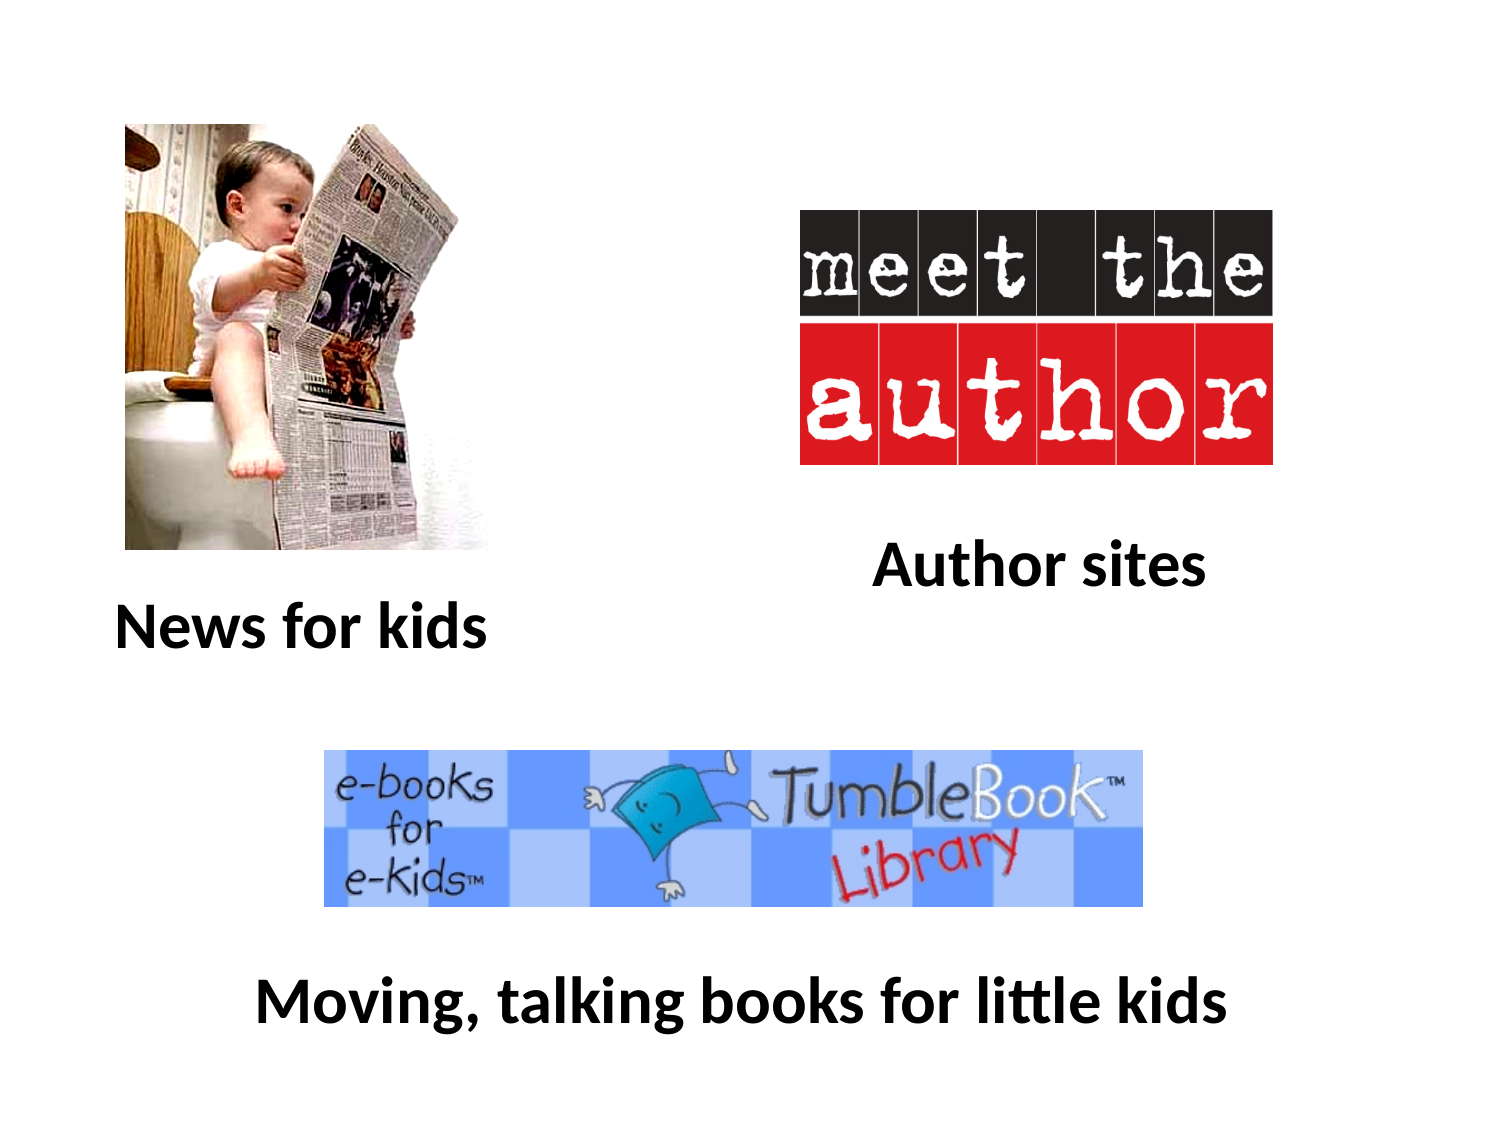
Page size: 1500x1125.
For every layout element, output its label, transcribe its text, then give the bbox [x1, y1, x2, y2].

text_box News for kids [99, 574, 550, 670]
picture [324, 750, 1143, 908]
picture [124, 124, 488, 551]
text_box Moving, talking books for little kids [164, 949, 1303, 1045]
picture [799, 210, 1273, 465]
text_box Author sites [812, 512, 1363, 608]
